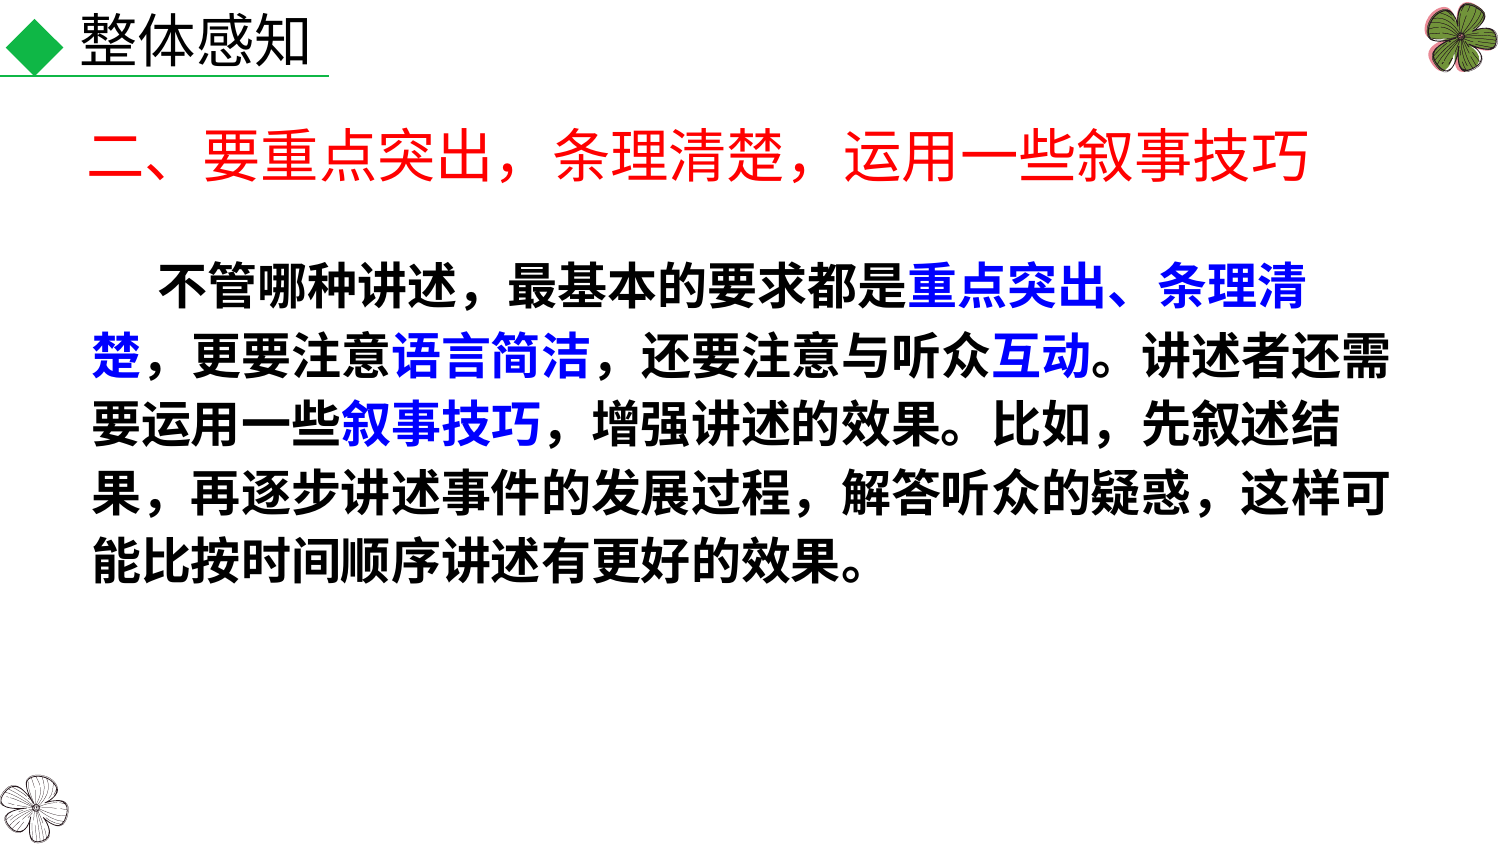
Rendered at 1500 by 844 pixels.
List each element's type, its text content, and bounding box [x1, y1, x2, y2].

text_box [0, 0, 330, 83]
text_box 二、要重点突出，条理清楚，运用一些叙事技巧 [71, 111, 1365, 197]
text_box 不管哪种讲述，最基本的要求都是重点突出、条理清楚，更要注意语言简洁，还要注意与听众互动。讲述者还需要运用一些叙事技巧，增强讲述的效果。比如，先叙述结果，再逐步讲述事件的发展过程，解答听众的疑惑，这样可能比按时间顺序讲述有更好的效果。 [76, 228, 1413, 597]
